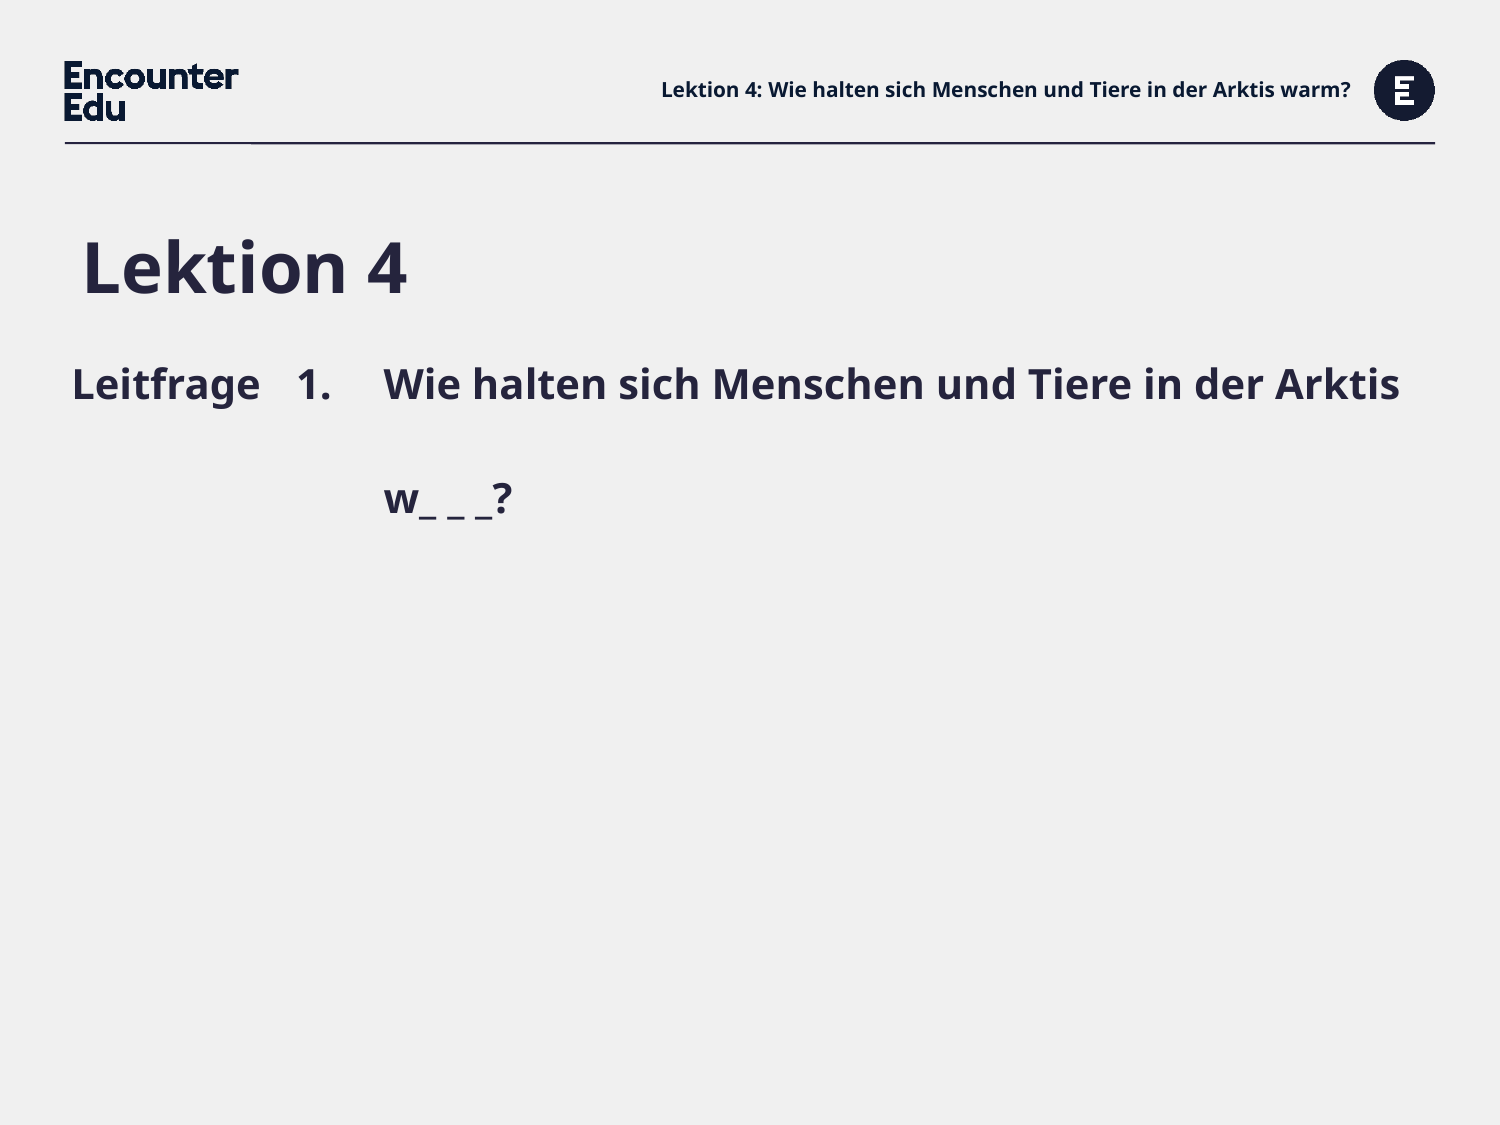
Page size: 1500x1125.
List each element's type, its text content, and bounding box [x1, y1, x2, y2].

title Lektion 4: Wie halten sich Menschen und Tiere in der Arktis warm? [652, 67, 1359, 114]
picture [1372, 58, 1436, 122]
table_header Wie halten sich Menschen und Tiere in der Arktis w_ _ _? [281, 347, 1426, 634]
table_header Leitfrage [56, 347, 281, 634]
text_box Lektion 4 [66, 215, 921, 315]
picture [60, 59, 243, 122]
